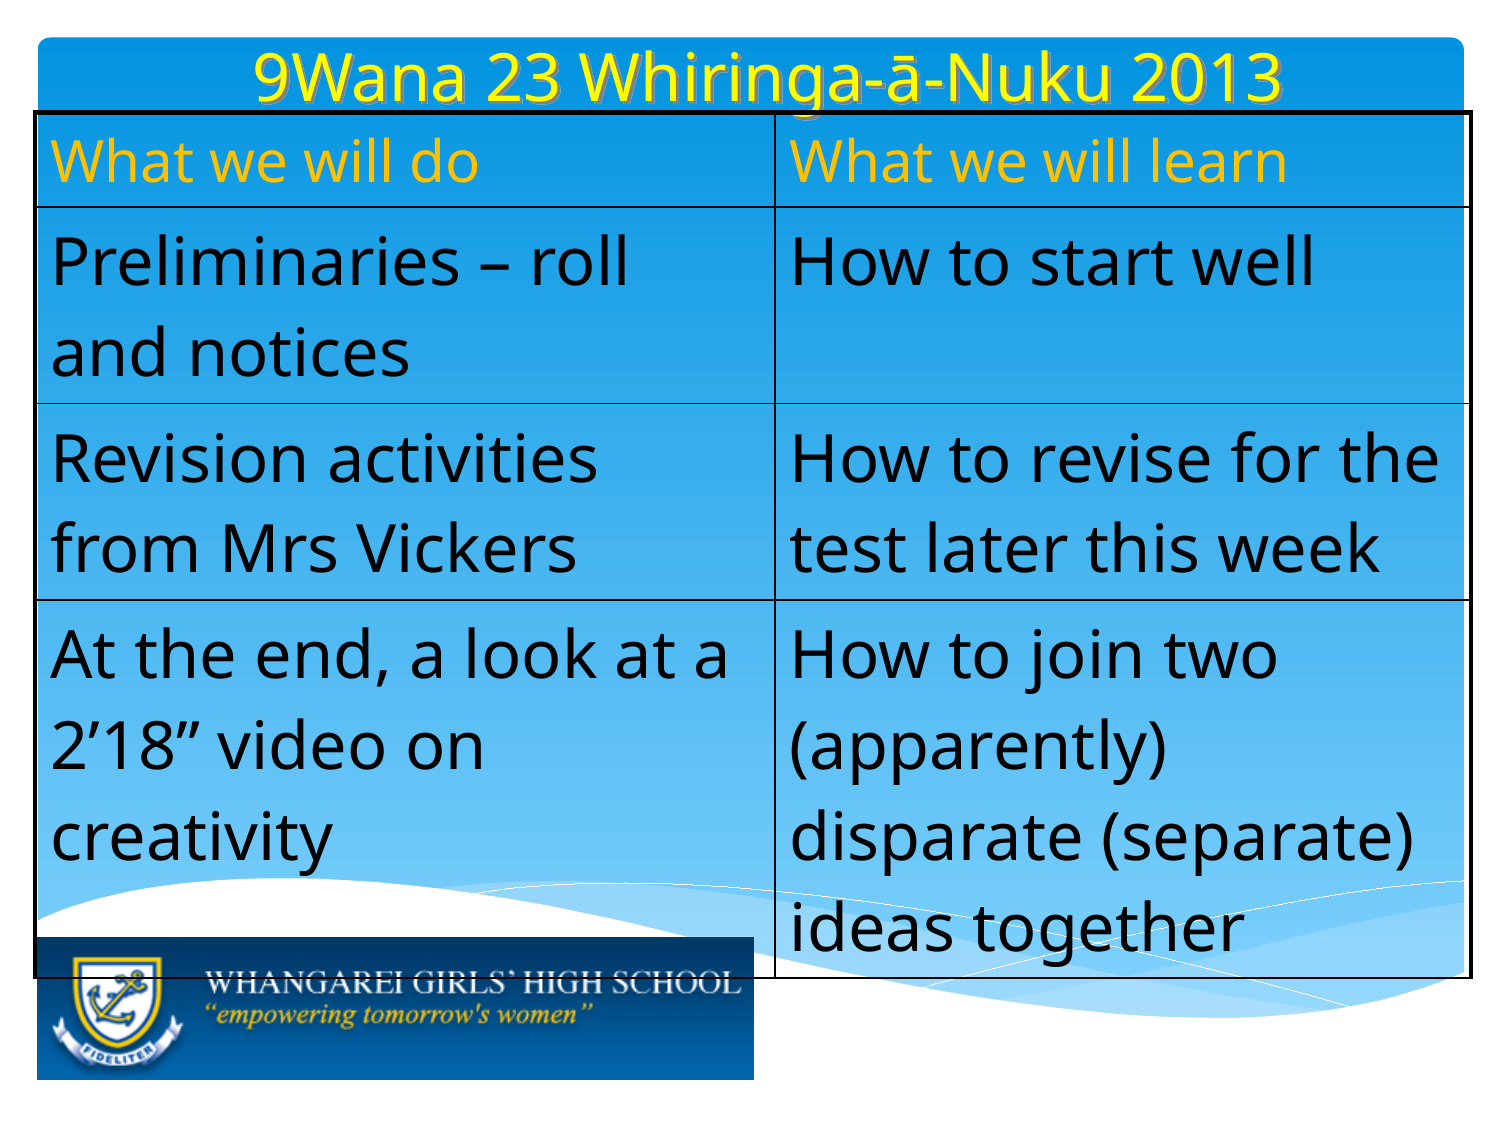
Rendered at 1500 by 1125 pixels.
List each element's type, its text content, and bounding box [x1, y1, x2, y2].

text_box 9Wana 23 Whiringa-ā-Nuku 2013 [162, 24, 1375, 110]
table_cell How to join two (apparently) disparate (separate) ideas together [776, 601, 1469, 977]
picture [37, 937, 754, 1080]
table_cell Revision activities from Mrs Vickers [37, 404, 774, 599]
table_cell Preliminaries – roll and notices [37, 208, 774, 403]
table_cell How to revise for the test later this week [776, 404, 1469, 599]
table_header What we will learn [776, 115, 1469, 206]
table_header What we will do [37, 115, 774, 206]
table_cell How to start well [776, 208, 1469, 403]
table_cell At the end, a look at a 2’18” video on creativity [37, 601, 774, 977]
